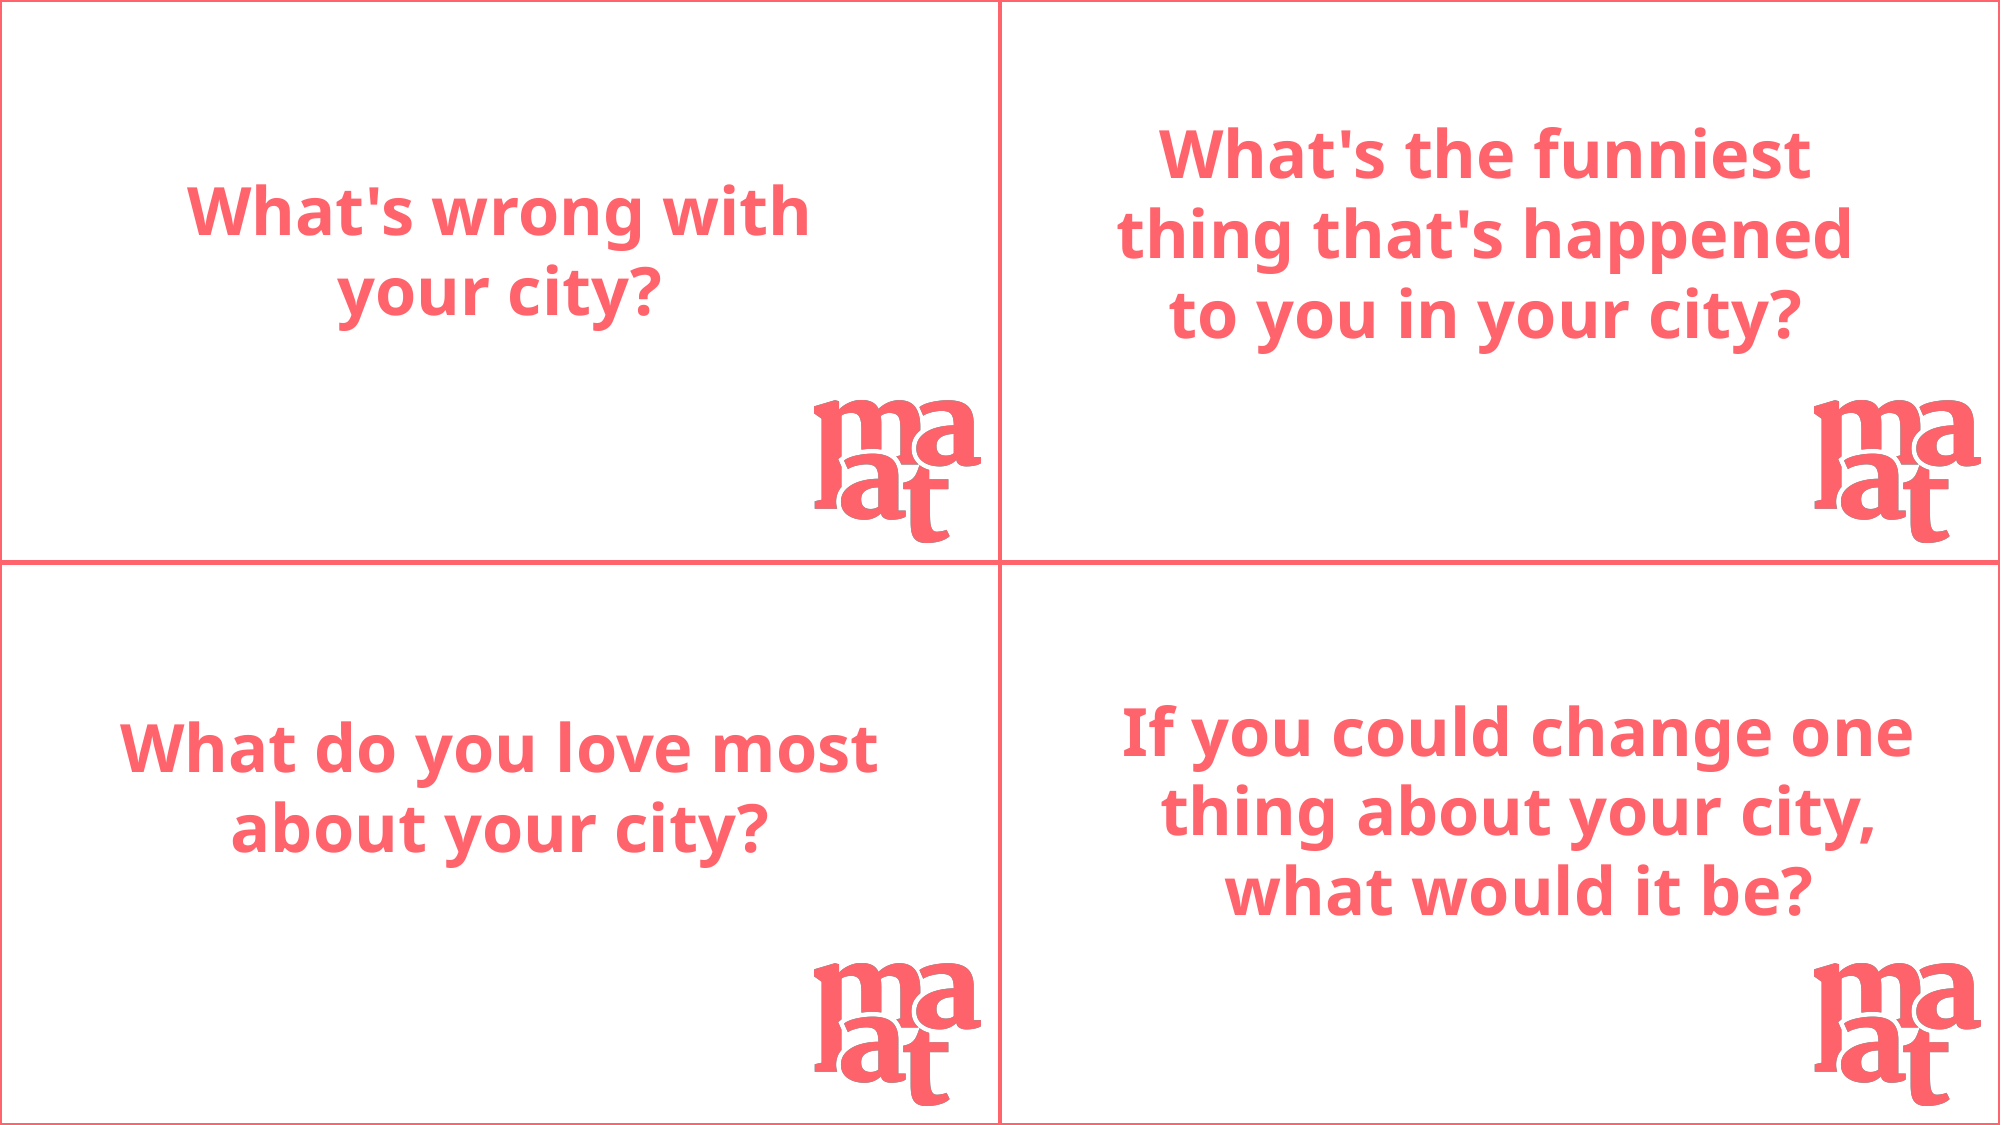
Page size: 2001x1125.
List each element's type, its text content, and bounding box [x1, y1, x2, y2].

text_box [0, 0, 998, 561]
picture [814, 400, 981, 544]
text_box What's wrong with your city? [102, 161, 898, 336]
text_box [998, 0, 2000, 561]
text_box If you could change one thing about your city, what would it be? [1102, 681, 1936, 937]
text_box [998, 561, 2000, 1125]
text_box [0, 561, 998, 1125]
text_box What do you love most about your city? [102, 698, 898, 874]
picture [814, 962, 981, 1106]
picture [1814, 400, 1981, 544]
picture [1814, 962, 1981, 1106]
text_box What's the funniest thing that's happened to you in your city? [1088, 104, 1884, 360]
